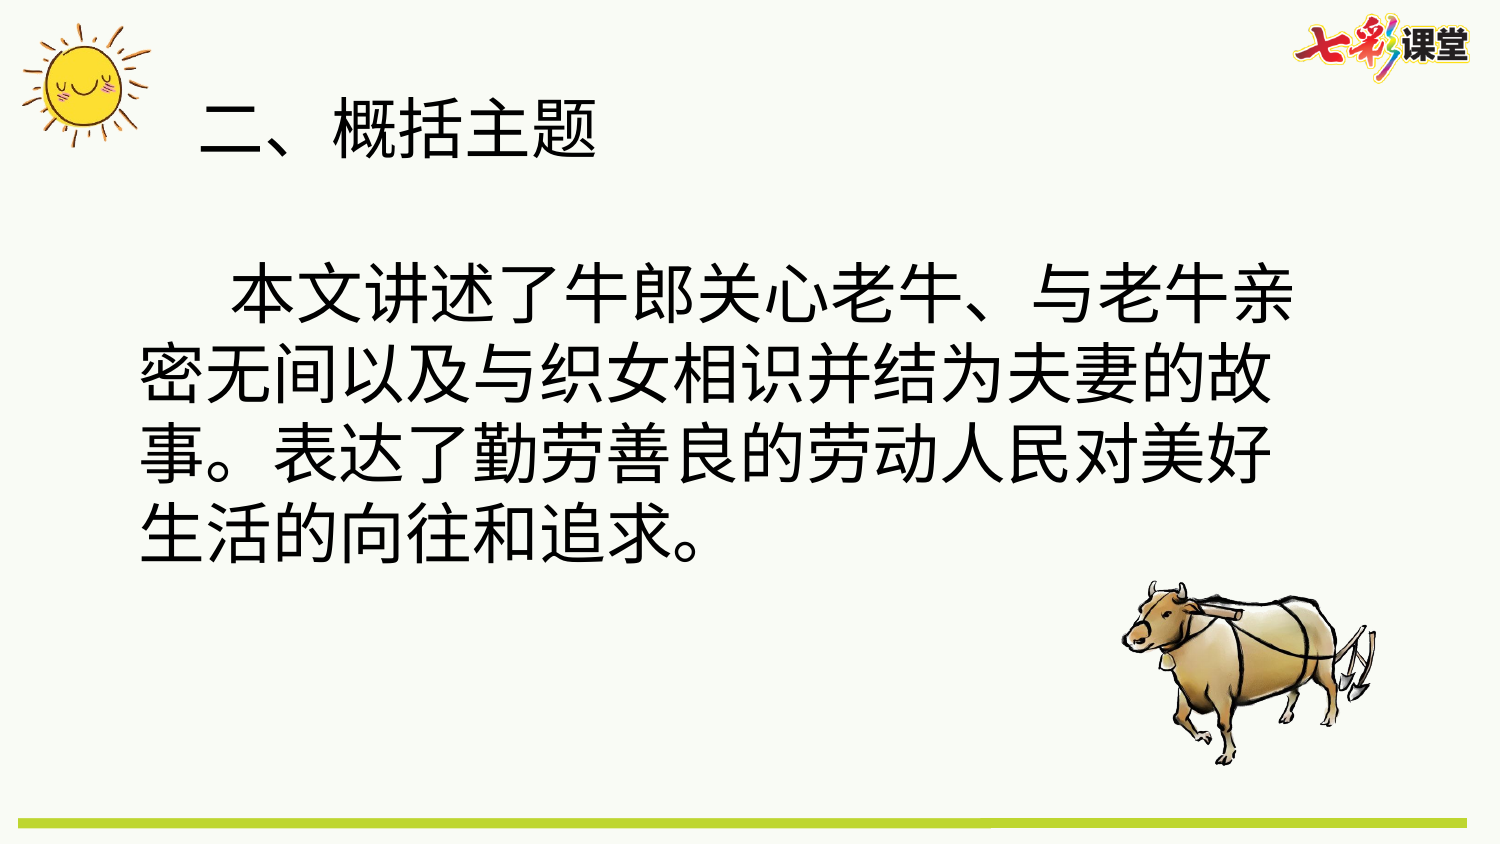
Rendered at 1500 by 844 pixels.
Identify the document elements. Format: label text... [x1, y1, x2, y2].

picture [0, 0, 173, 172]
picture [18, 527, 1467, 844]
text_box 本文讲述了牛郎关心老牛、与老牛亲密无间以及与织女相识并结为夫妻的故事。表达了勤劳善良的劳动人民对美好生活的向往和追求。 [123, 244, 1317, 580]
text_box 二、概括主题 [183, 79, 628, 174]
picture [1291, 9, 1472, 87]
